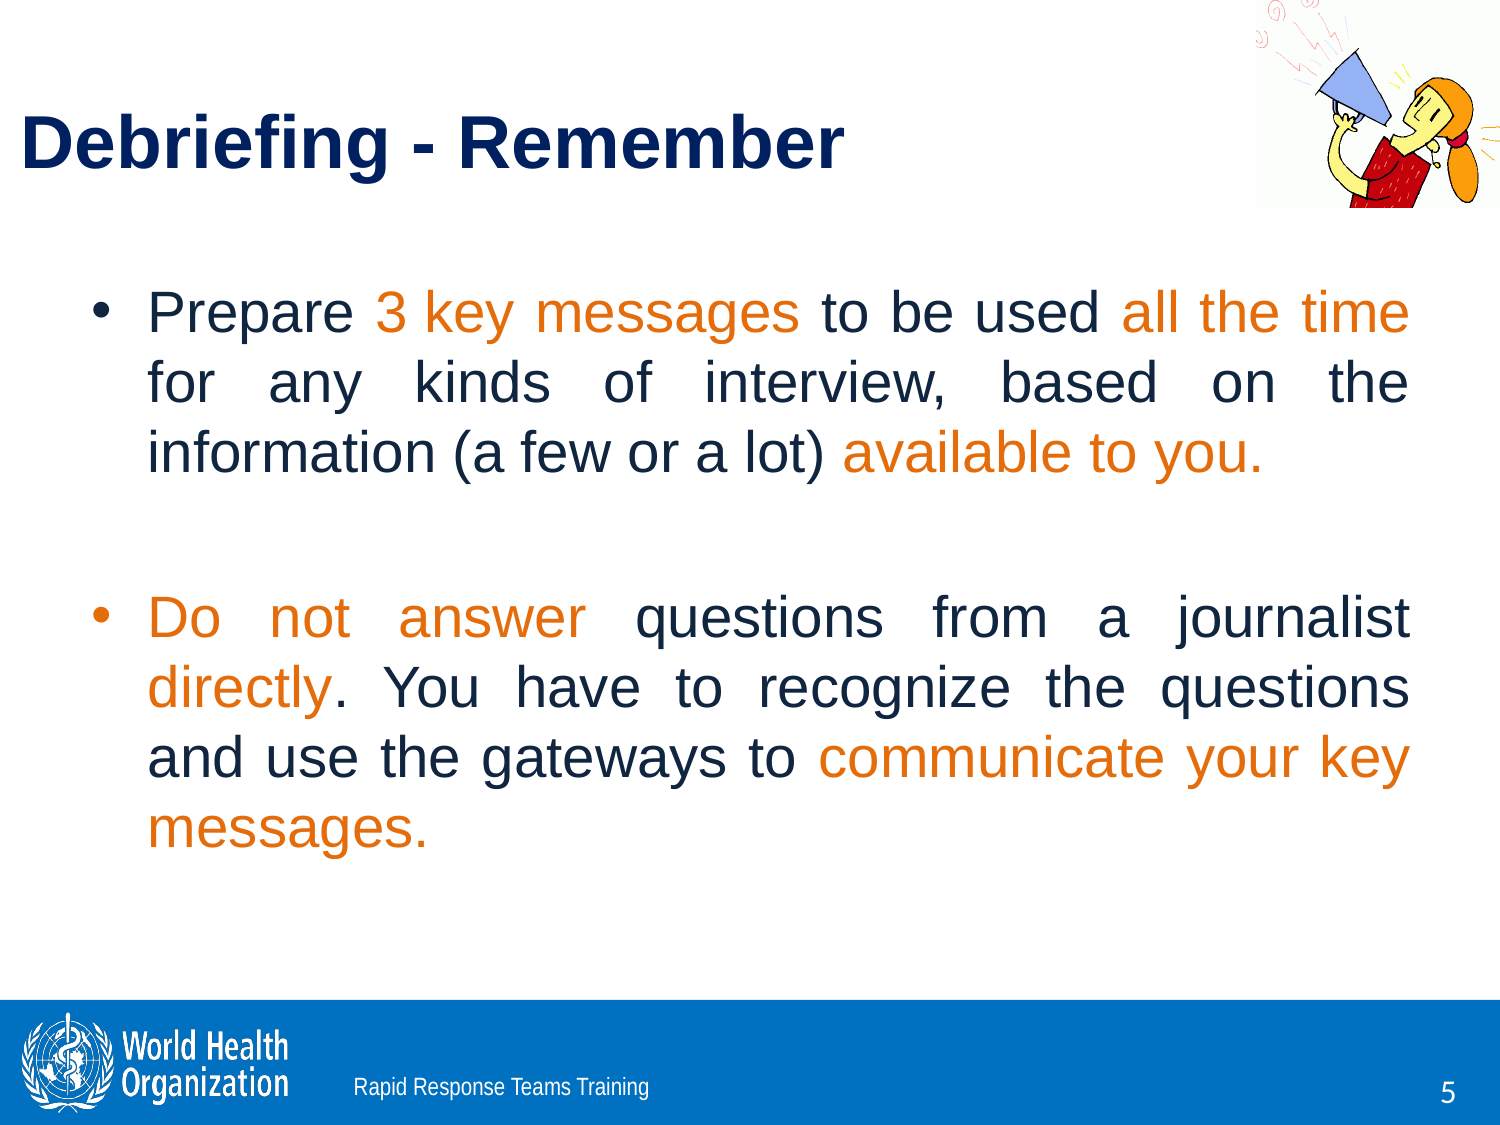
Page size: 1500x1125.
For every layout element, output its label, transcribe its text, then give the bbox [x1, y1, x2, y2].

list Prepare 3 key messages to be used all the time for any kinds of interview, based on the information (a few or a lot) available to you. Do not answer questions from a journalist directly. You have to recognize the questions and use the gateways to communicate your key messages. [76, 184, 1427, 917]
picture [1255, 0, 1500, 209]
picture [21, 1012, 288, 1113]
title Debriefing - Remember [5, 45, 1250, 233]
